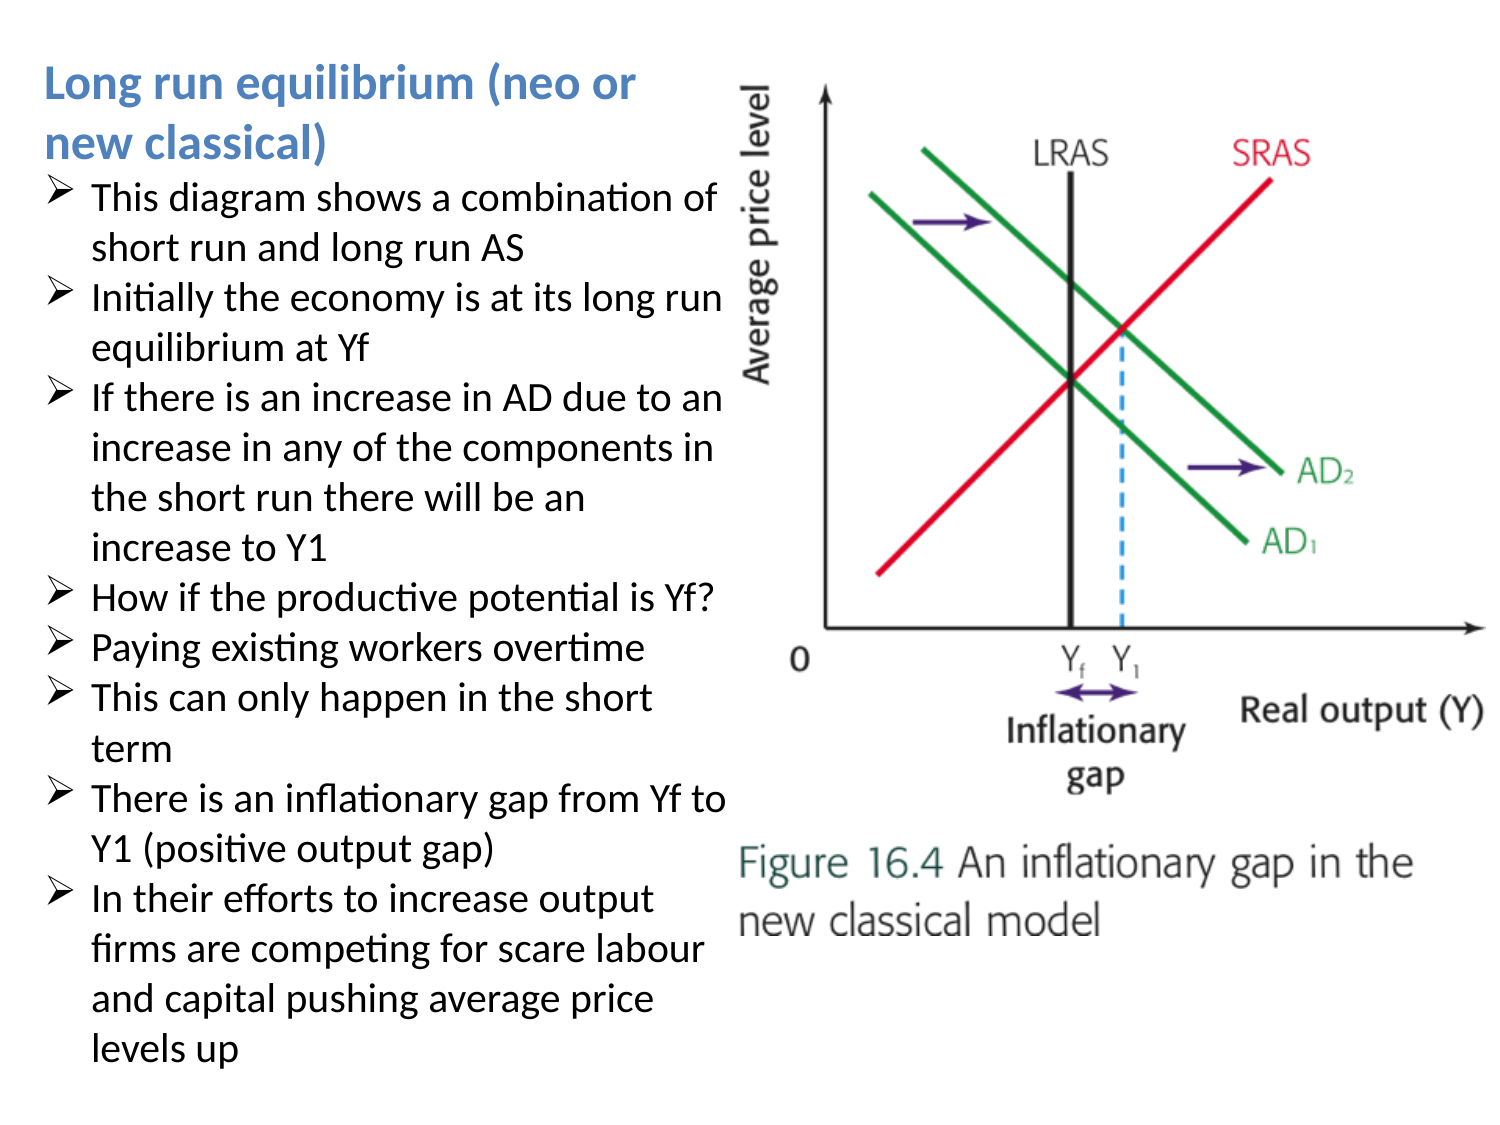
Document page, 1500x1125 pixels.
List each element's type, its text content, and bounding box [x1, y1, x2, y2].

picture [737, 83, 1486, 936]
text_box Long run equilibrium (neo or new classical) This diagram shows a combination of short run and long run AS Initially the economy is at its long run equilibrium at Yf If there is an increase in AD due to an increase in any of the components in the short run there will be an increase to Y1 How if the productive potential is Yf? Paying existing workers overtime This can only happen in the short term There is an inflationary gap from Yf to Y1 (positive output gap) In their efforts to increase output firms are competing for scare labour and capital pushing average price levels up [29, 42, 750, 1125]
